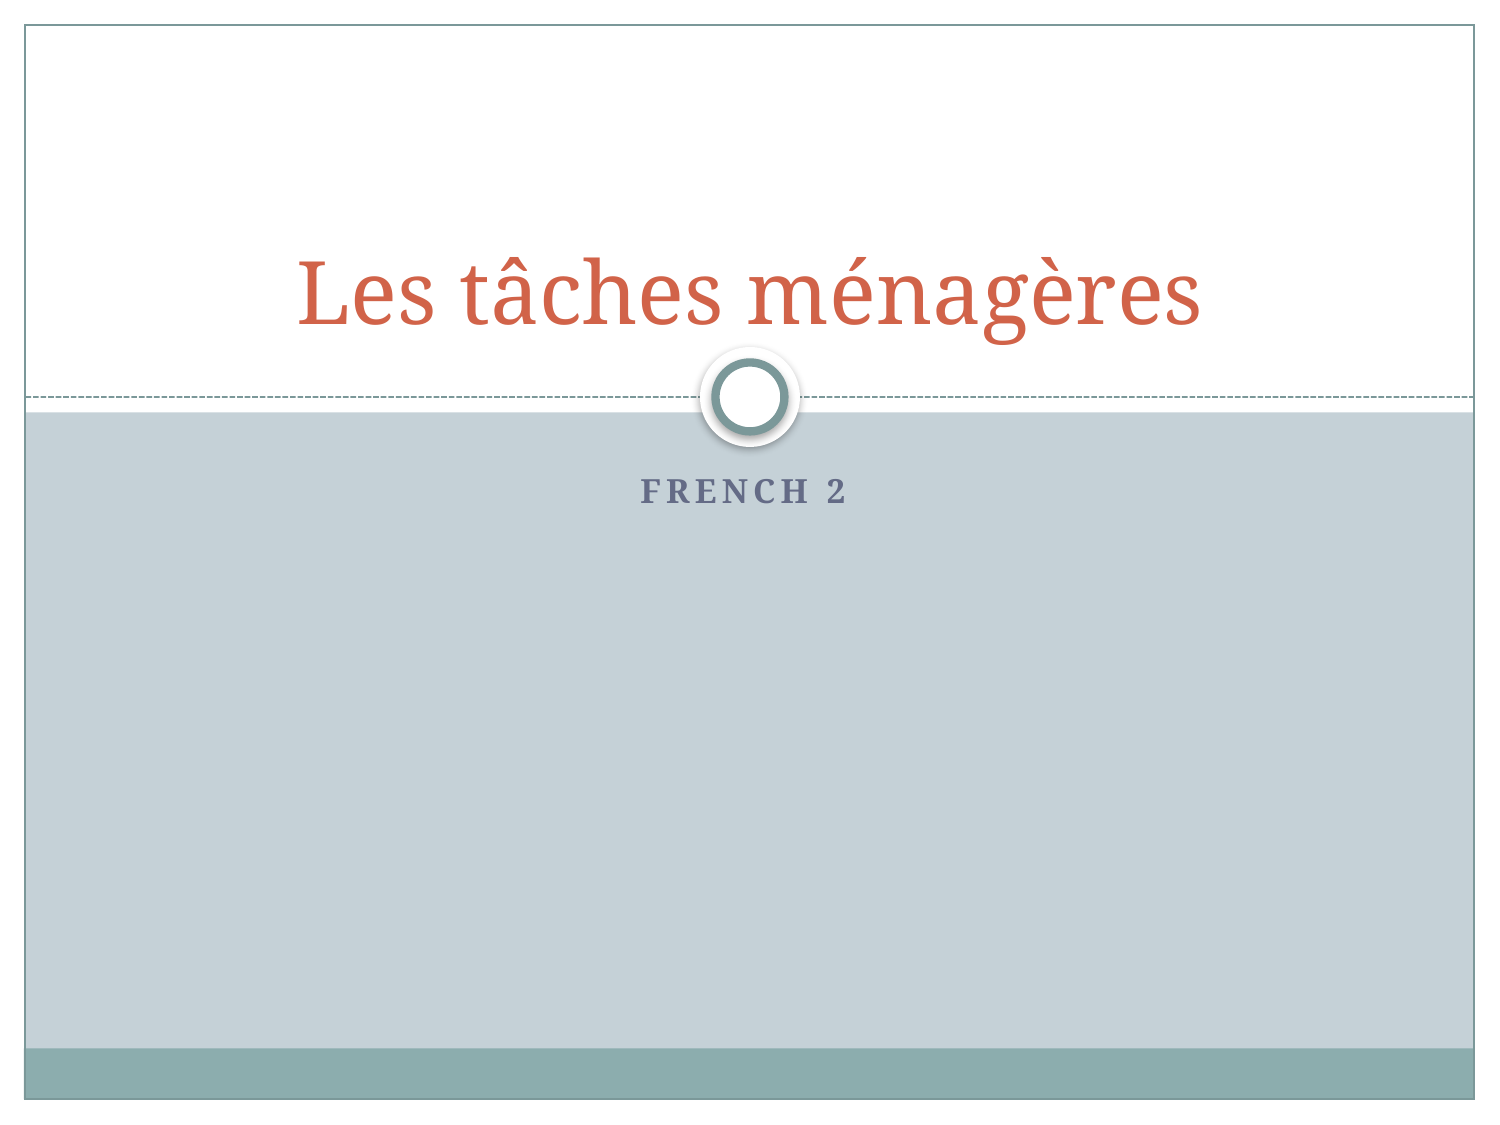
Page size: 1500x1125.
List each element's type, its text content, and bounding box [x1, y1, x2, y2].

subtitle FRENCH 2 [225, 462, 1275, 750]
title Les tâches ménagères [112, 62, 1388, 350]
